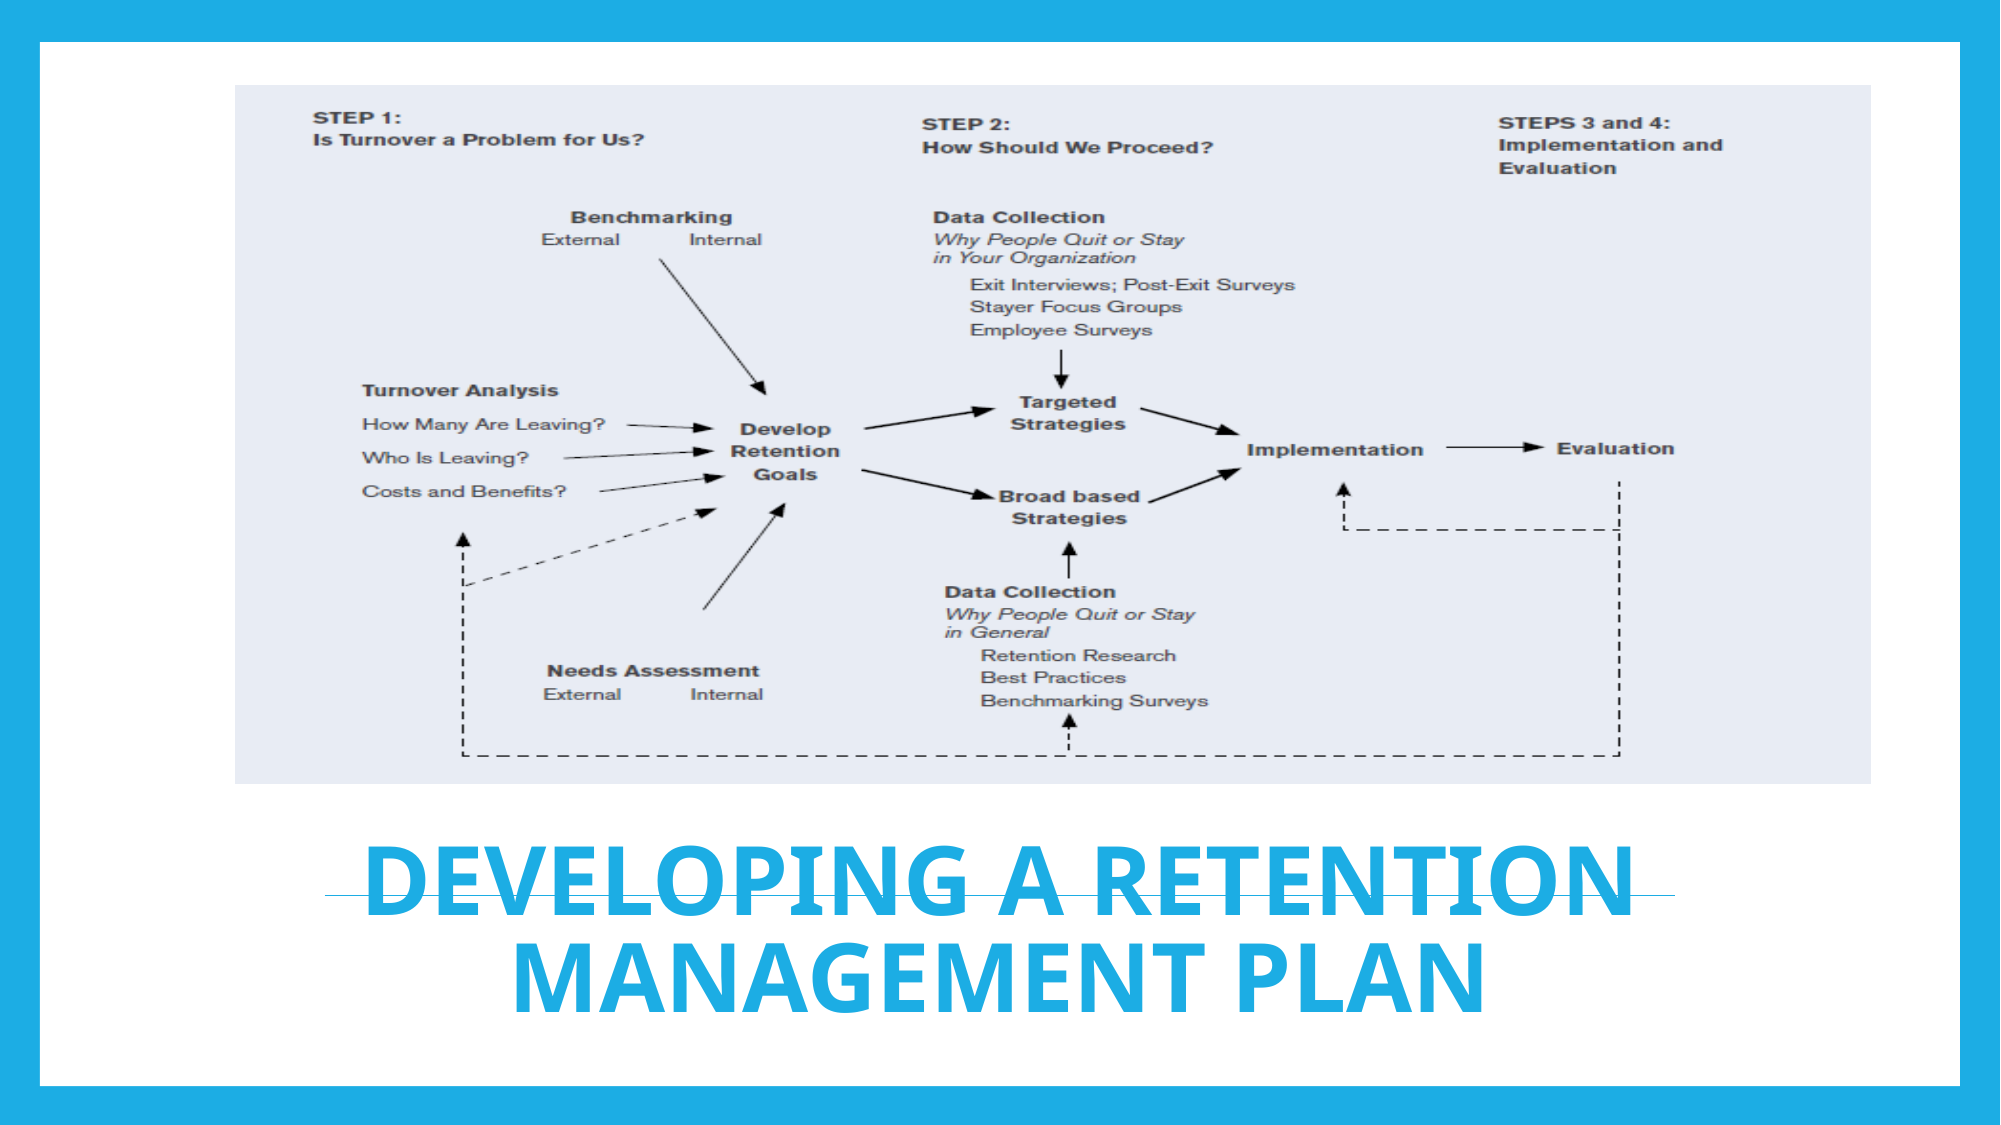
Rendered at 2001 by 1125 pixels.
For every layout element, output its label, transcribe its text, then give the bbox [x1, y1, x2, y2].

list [235, 84, 1871, 784]
title Developing a Retention Management Plan [182, 822, 1818, 1040]
text_box [38, 41, 1961, 1088]
text_box [0, 0, 2000, 1125]
